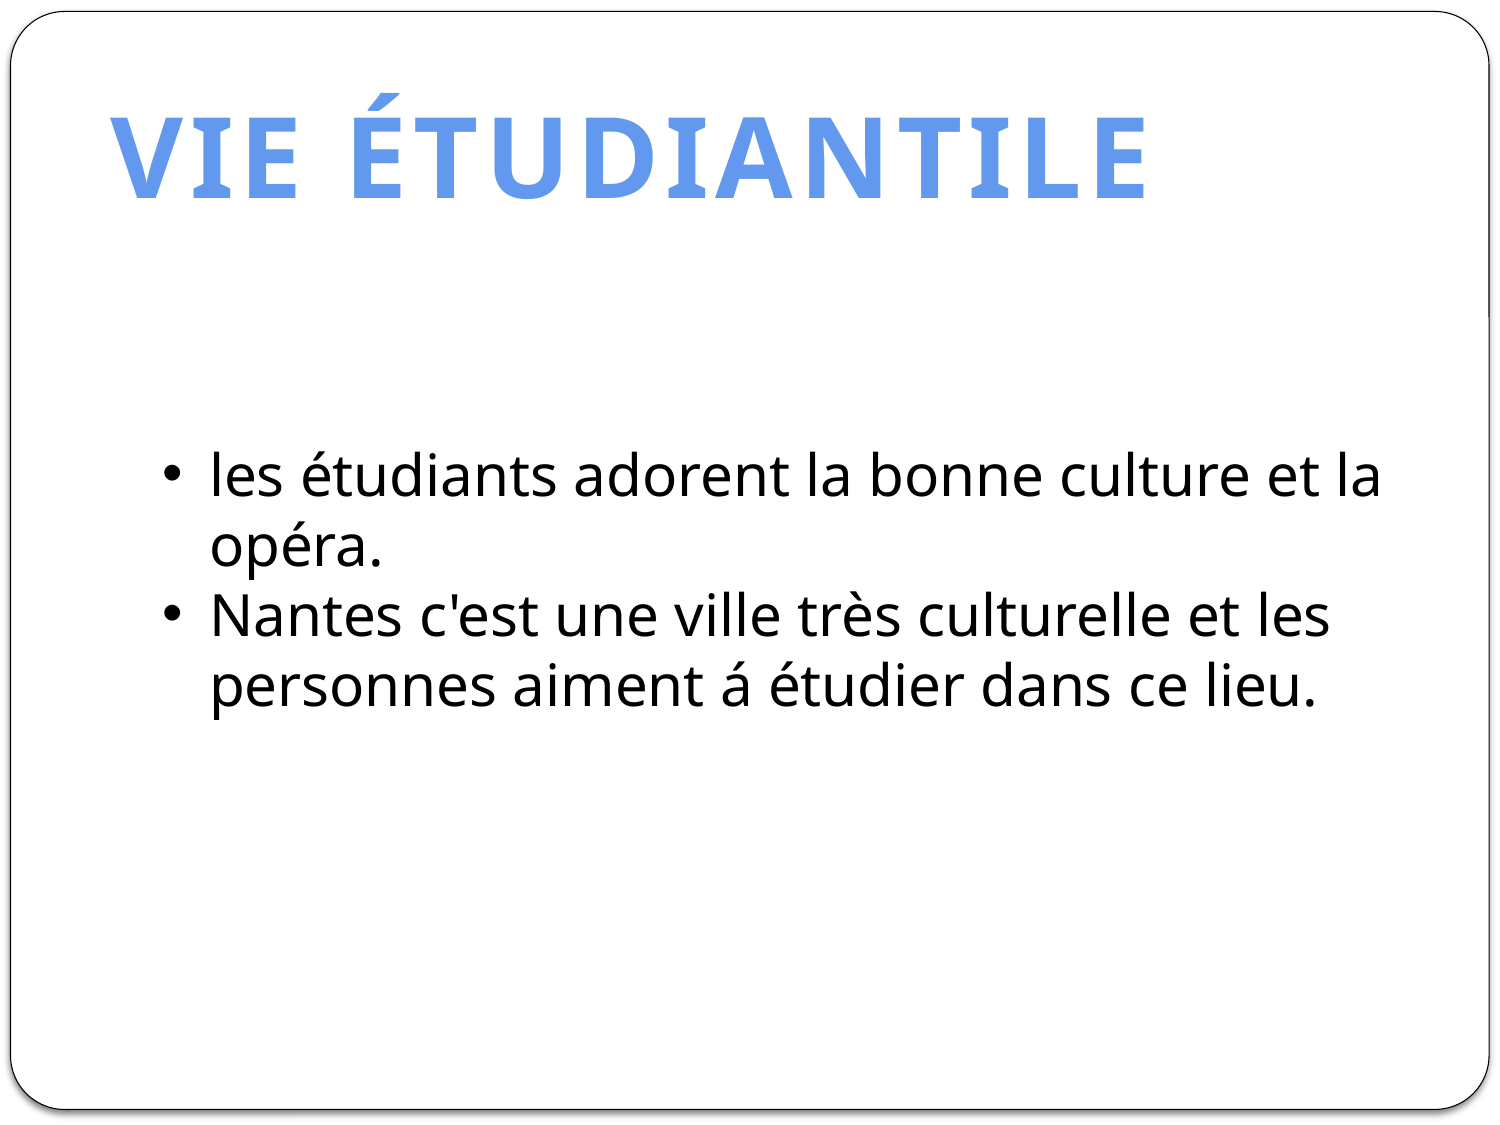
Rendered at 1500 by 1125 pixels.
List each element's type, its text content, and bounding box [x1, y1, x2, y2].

text_box VIE ÉTUDIANTILE [95, 78, 1204, 229]
text_box les étudiants adorent la bonne culture et la opéra. Nantes c'est une ville très culturelle et les personnes aiment á étudier dans ce lieu. [147, 430, 1439, 770]
